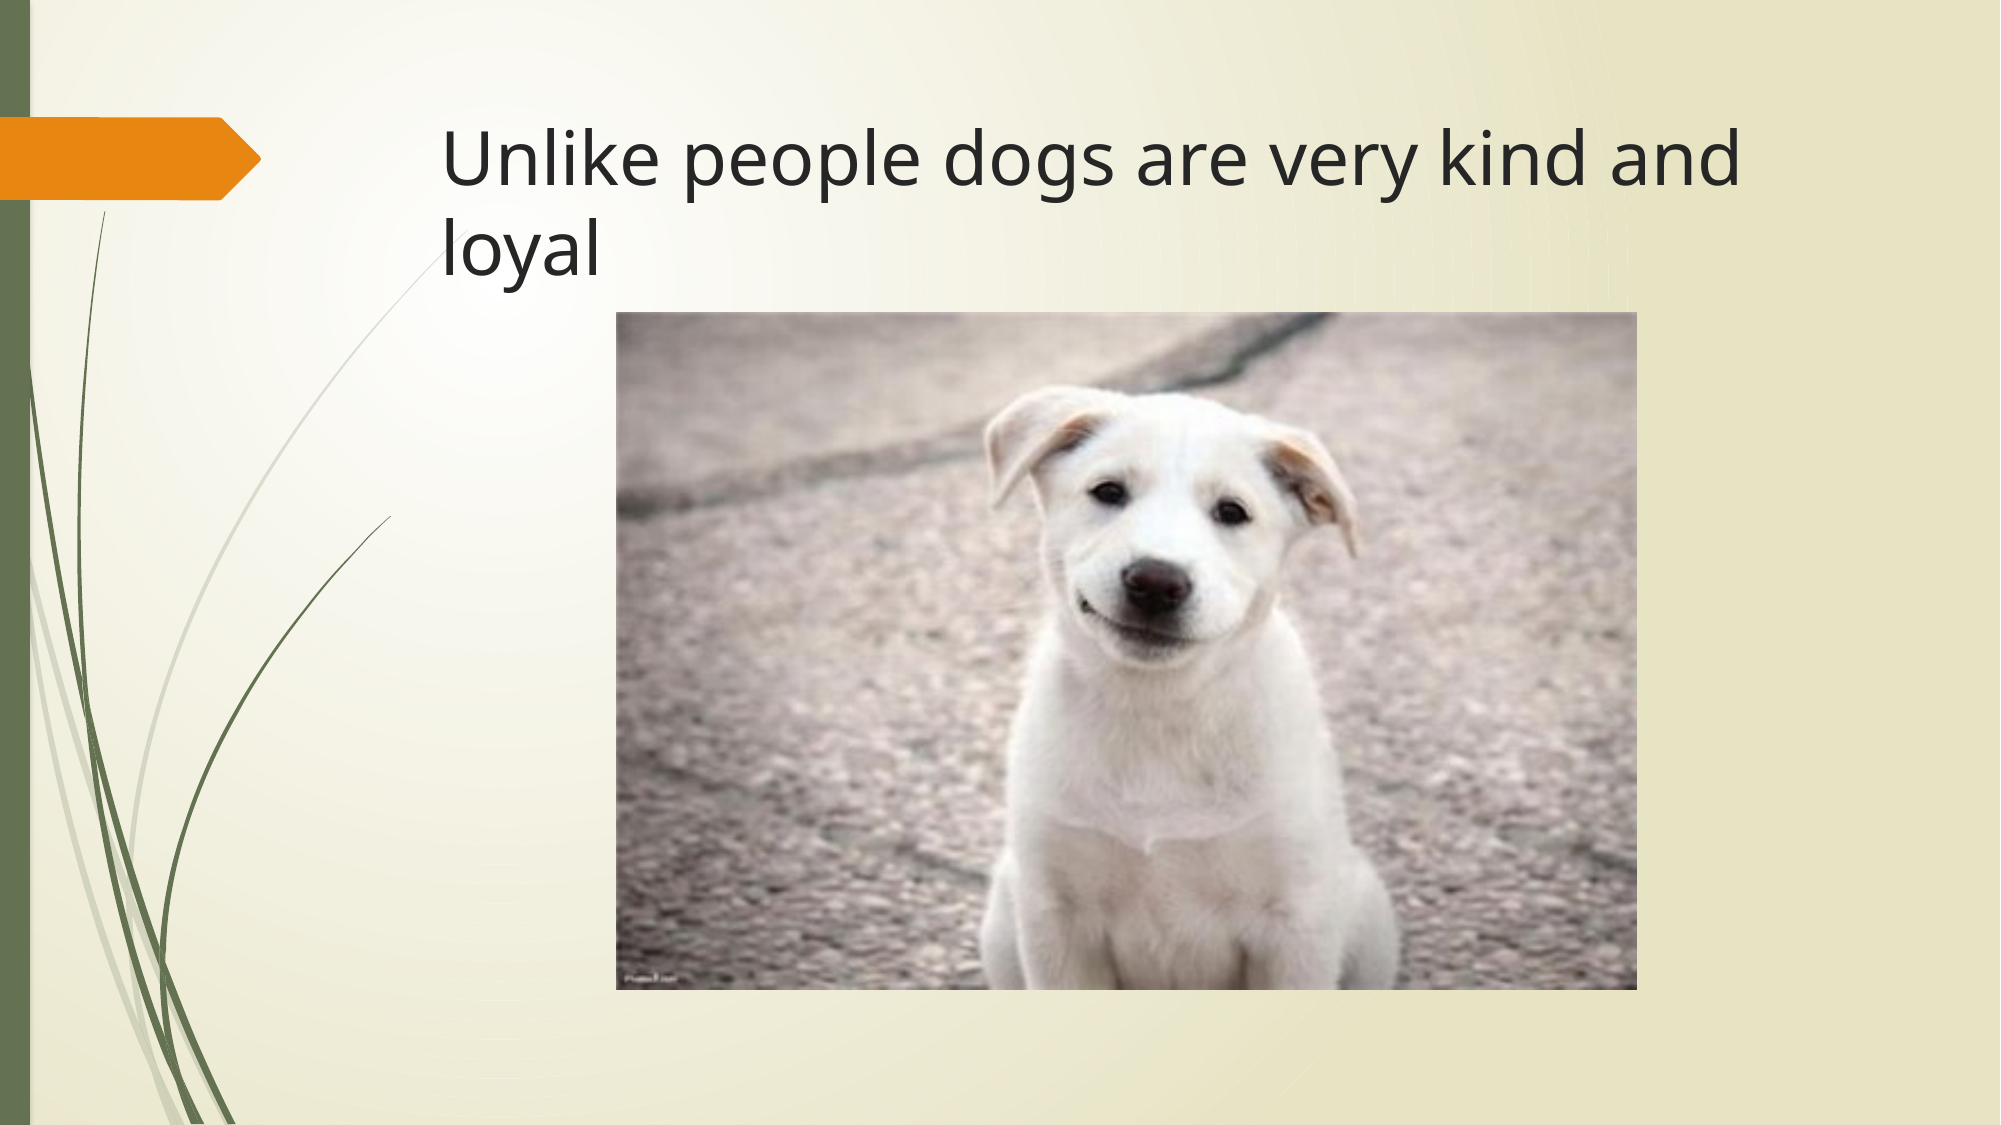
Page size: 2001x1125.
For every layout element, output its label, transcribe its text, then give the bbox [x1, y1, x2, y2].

title Unlike people dogs are very kind and loyal [425, 102, 1888, 313]
picture [616, 312, 1637, 991]
